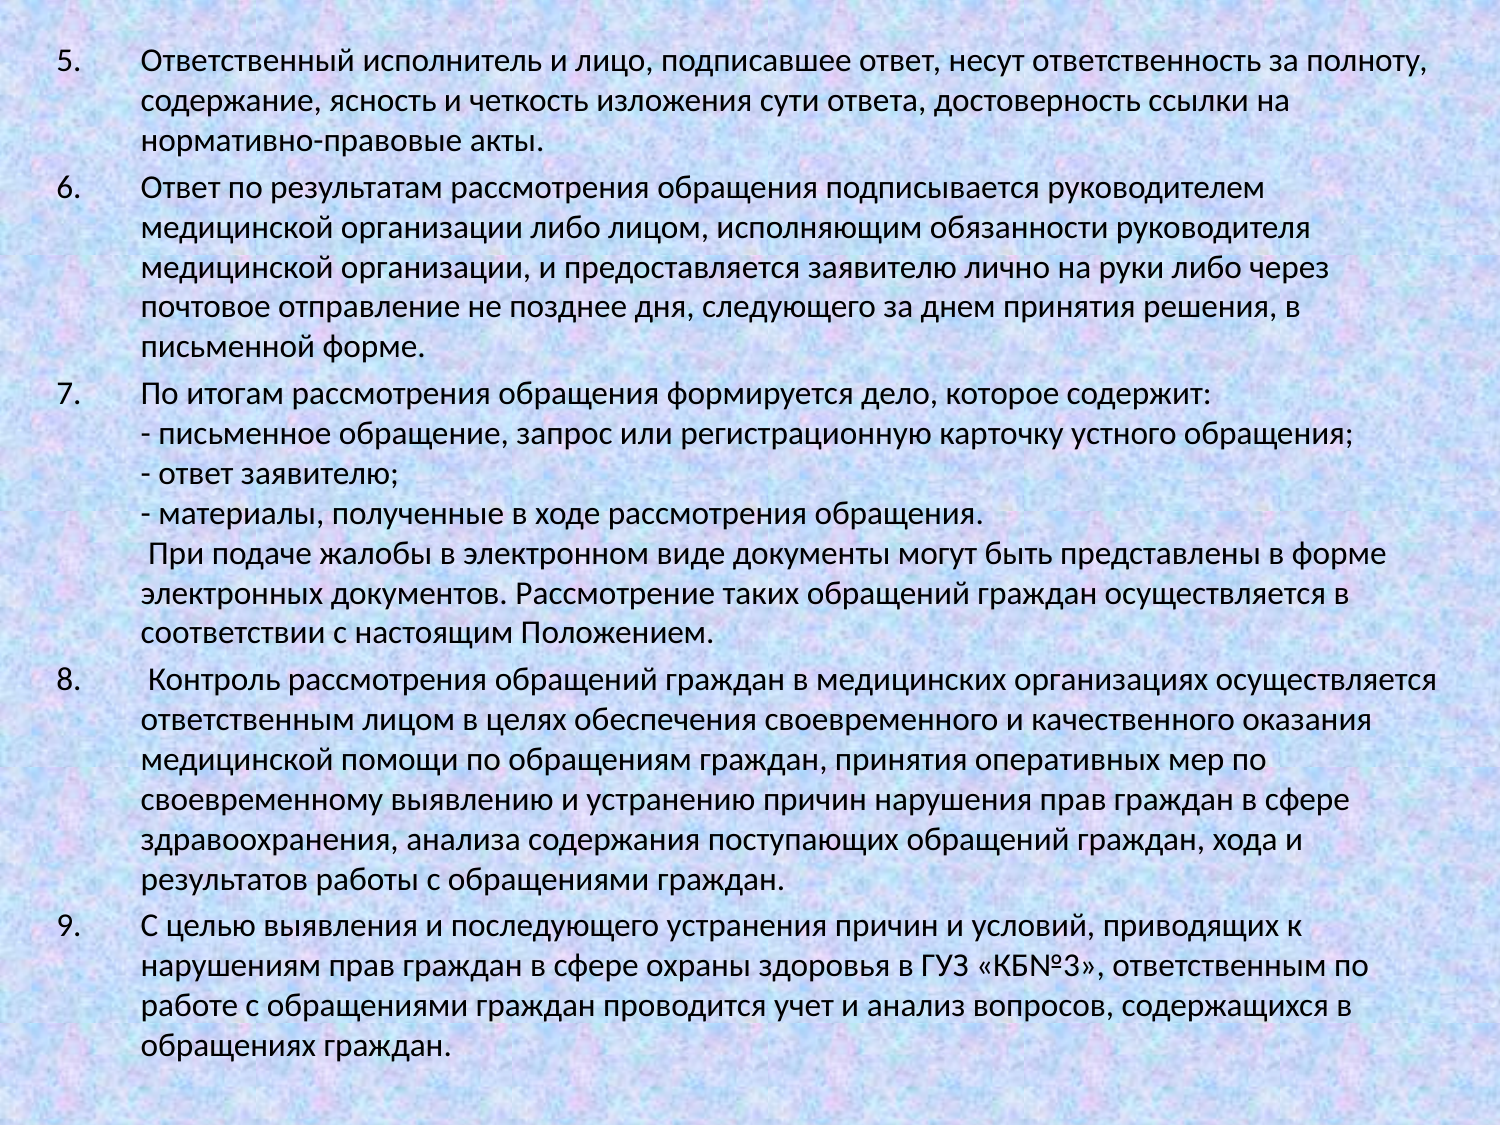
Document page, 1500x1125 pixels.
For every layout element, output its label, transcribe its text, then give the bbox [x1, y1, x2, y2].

list Ответственный исполнитель и лицо, подписавшее ответ, несут ответственность за полноту, содержание, ясность и четкость изложения сути ответа, достоверность ссылки на нормативно-правовые акты. Ответ по результатам рассмотрения обращения подписывается руководителем медицинской организации либо лицом, исполняющим обязанности руководителя медицинской организации, и предоставляется заявителю лично на руки либо через почтовое отправление не позднее дня, следующего за днем принятия решения, в письменной форме. По итогам рассмотрения обращения формируется дело, которое содержит: - письменное обращение, запрос или регистрационную карточку устного обращения; - ответ заявителю; - материалы, полученные в ходе рассмотрения обращения. При подаче жалобы в электронном виде документы могут быть представлены в форме электронных документов. Рассмотрение таких обращений граждан осуществляется в соответствии с настоящим Положением. Контроль рассмотрения обращений граждан в медицинских организациях осуществляется ответственным лицом в целях обеспечения своевременного и качественного оказания медицинской помощи по обращениям граждан, принятия оперативных мер по своевременному выявлению и устранению причин нарушения прав граждан в сфере здравоохранения, анализа содержания поступающих обращений граждан, хода и результатов работы с обращениями граждан. С целью выявления и последующего устранения причин и условий, приводящих к нарушениям прав граждан в сфере охраны здоровья в ГУЗ «КБ№3», ответственным по работе с обращениями граждан проводится учет и анализ вопросов, содержащихся в обращениях граждан. [41, 30, 1471, 1005]
picture [0, 0, 1500, 1125]
